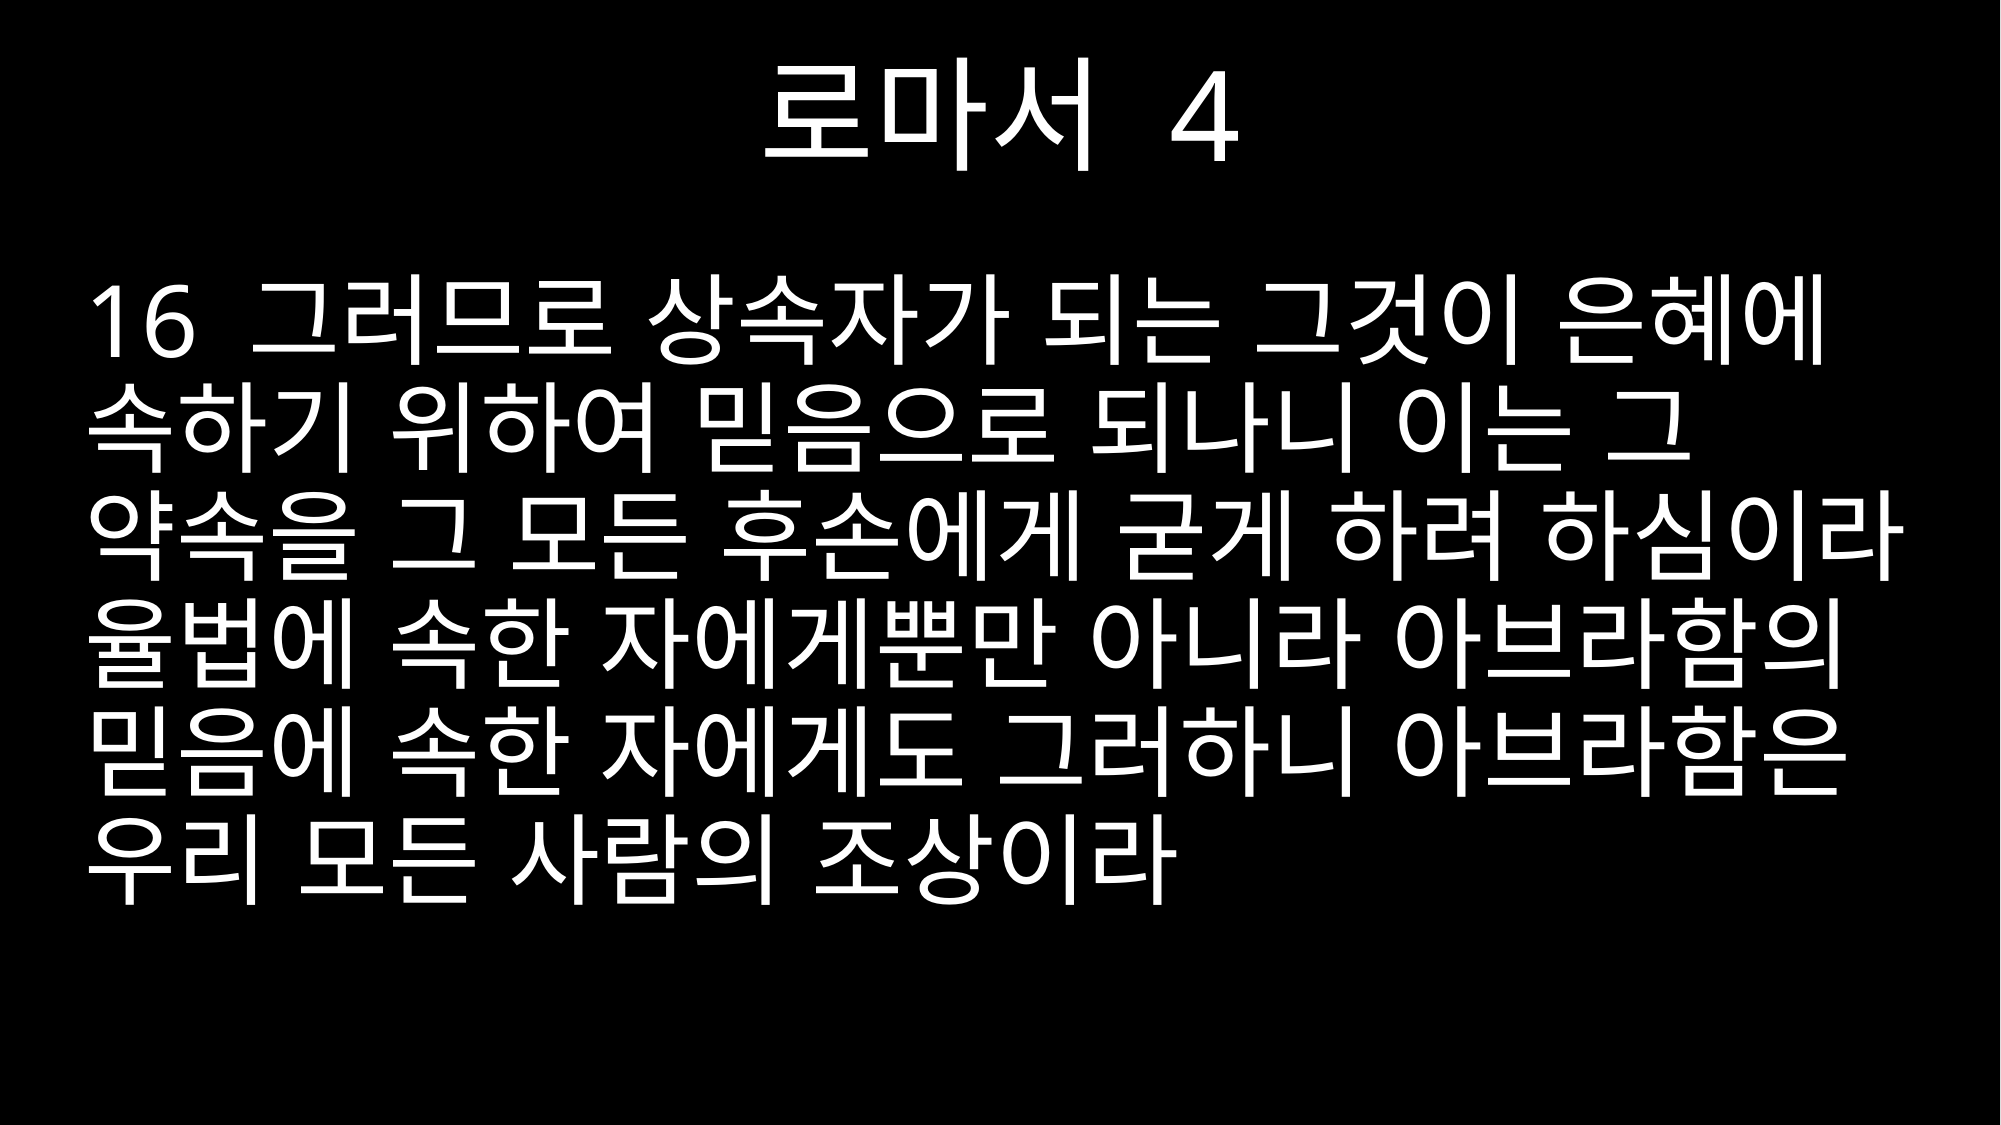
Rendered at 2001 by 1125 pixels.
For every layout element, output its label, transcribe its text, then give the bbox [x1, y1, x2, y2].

list 16 그러므로 상속자가 되는 그것이 은혜에 속하기 위하여 믿음으로 되나니 이는 그 약속을 그 모든 후손에게 굳게 하려 하심이라 율법에 속한 자에게뿐만 아니라 아브라함의 믿음에 속한 자에게도 그러하니 아브라함은 우리 모든 사람의 조상이라 [69, 263, 1953, 423]
picture [0, 0, 2001, 1125]
footer 로마서 4 [0, 32, 2000, 192]
